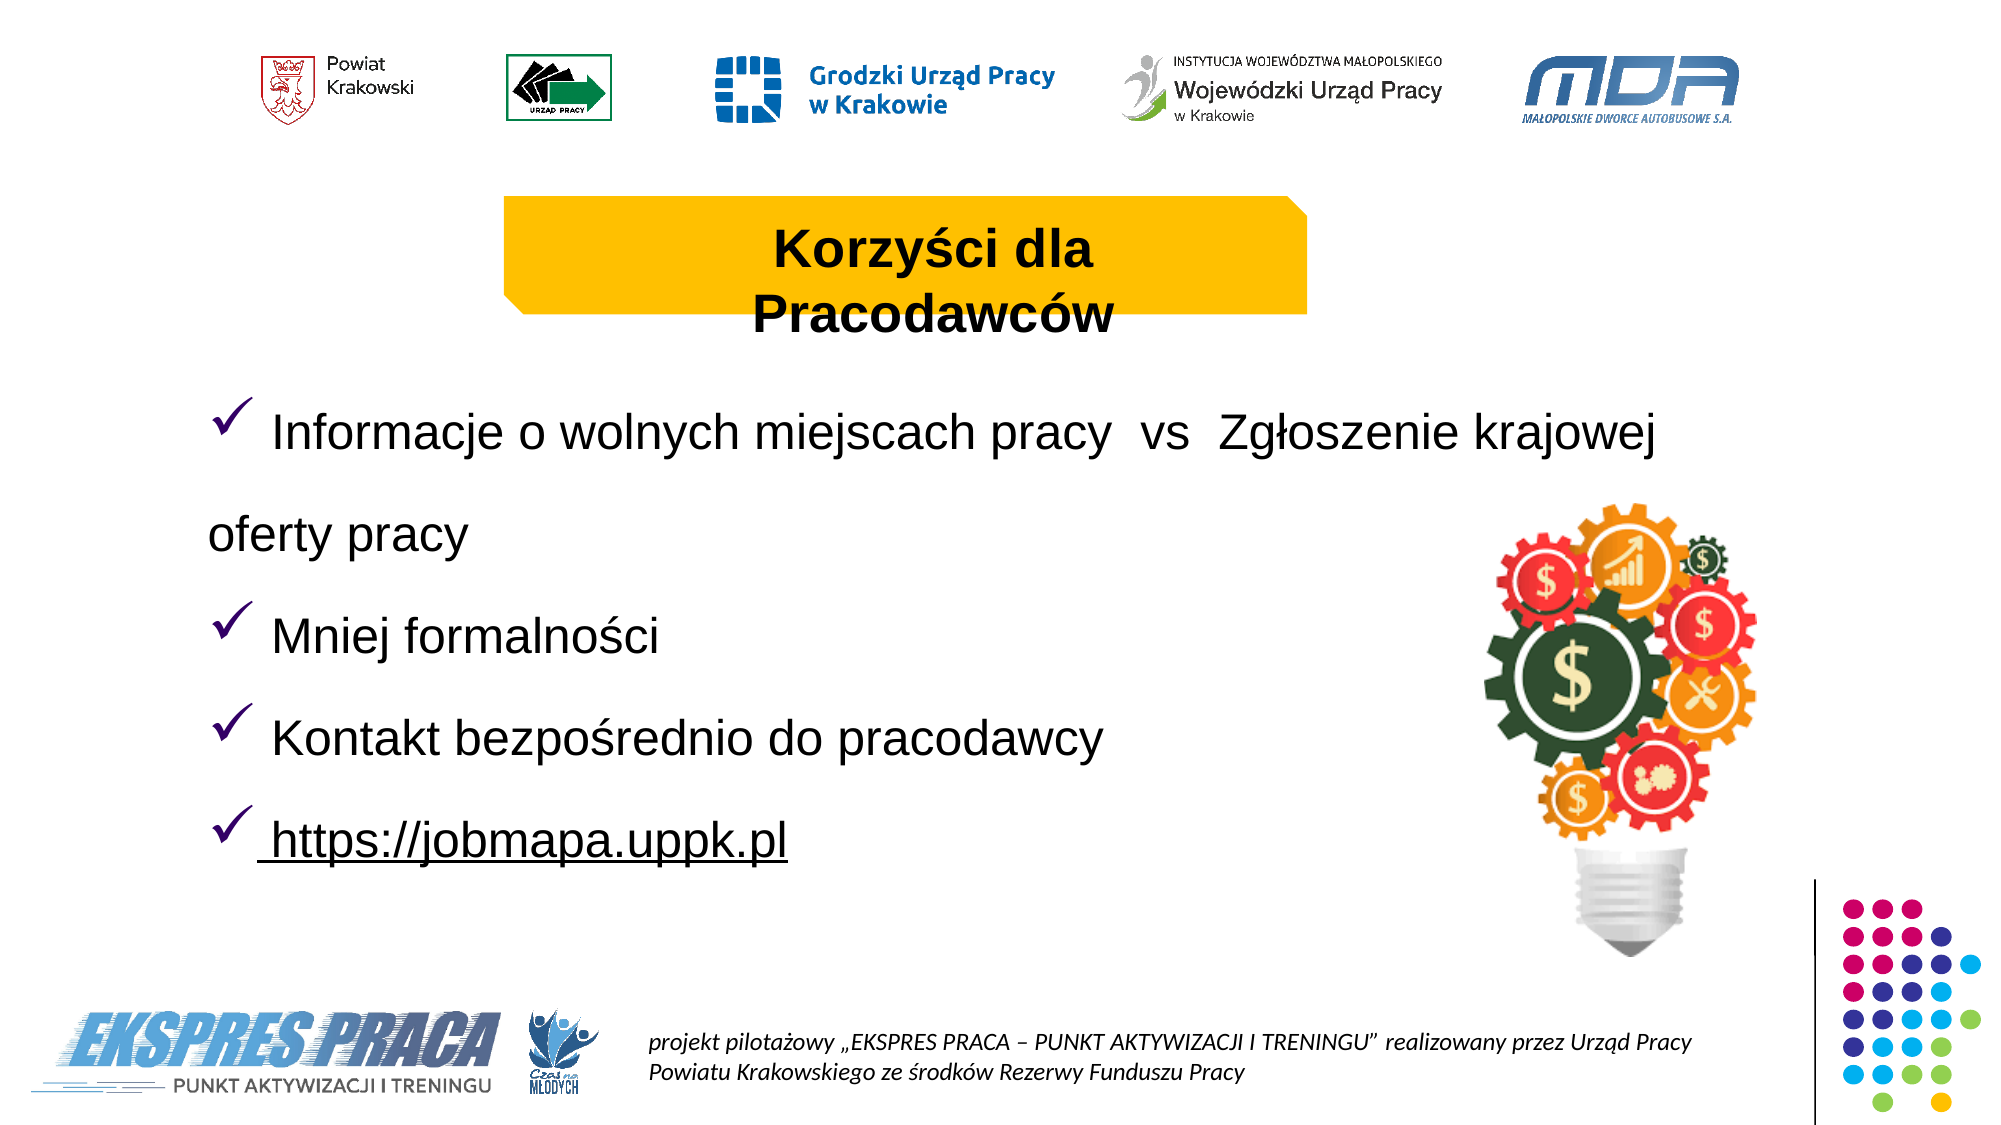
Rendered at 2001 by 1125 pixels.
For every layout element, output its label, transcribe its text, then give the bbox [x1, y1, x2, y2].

picture [715, 56, 1055, 123]
picture [1522, 56, 1739, 123]
picture [1120, 54, 1442, 121]
picture [506, 54, 612, 121]
picture [529, 1006, 599, 1094]
list Informacje o wolnych miejscach pracy vs Zgłoszenie krajowej oferty pracy Mniej formalności Kontakt bezpośrednio do pracodawcy https://jobmapa.uppk.pl [184, 349, 1709, 858]
text_box Korzyści dla Pracodawców [503, 196, 1308, 315]
picture [1483, 503, 1757, 957]
picture [31, 1011, 501, 1093]
picture [261, 56, 413, 125]
